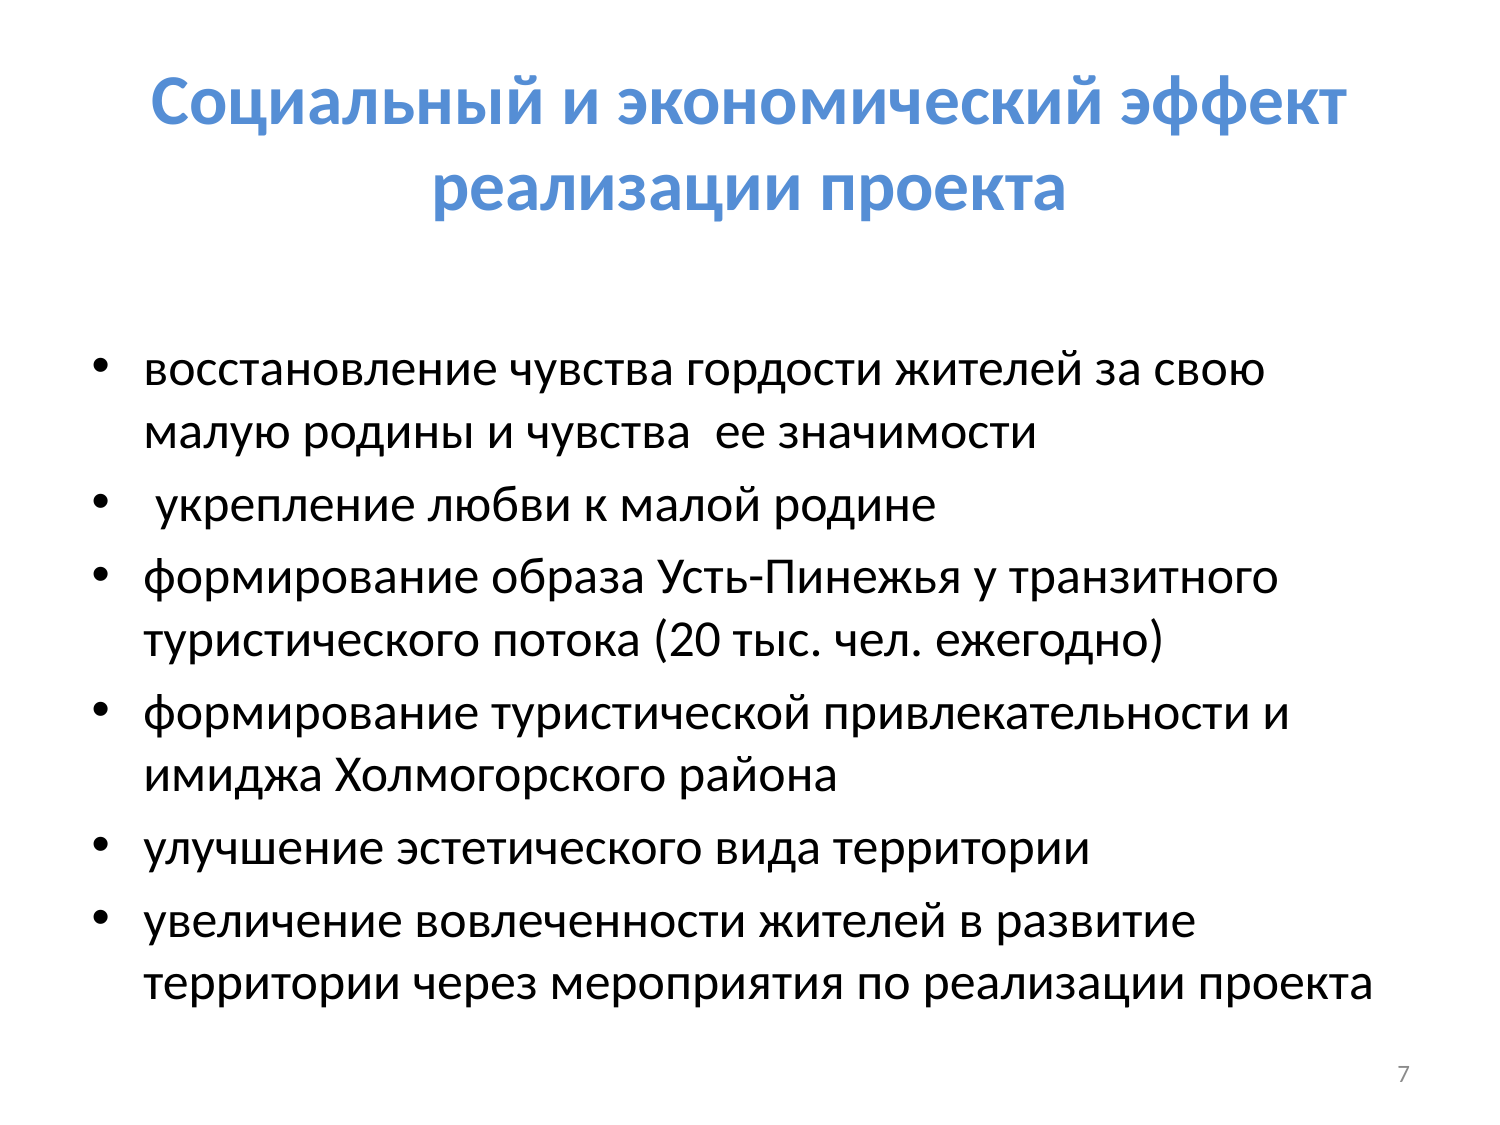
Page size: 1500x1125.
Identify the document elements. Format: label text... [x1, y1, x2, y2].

title Социальный и экономический эффект реализации проекта [75, 45, 1425, 233]
list восстановление чувства гордости жителей за свою малую родины и чувства ее значимости укрепление любви к малой родине формирование образа Усть-Пинежья у транзитного туристического потока (20 тыс. чел. ежегодно) формирование туристической привлекательности и имиджа Холмогорского района улучшение эстетического вида территории увеличение вовлеченности жителей в развитие территории через мероприятия по реализации проекта [76, 326, 1427, 1069]
slide_number 7 [1074, 1042, 1425, 1103]
